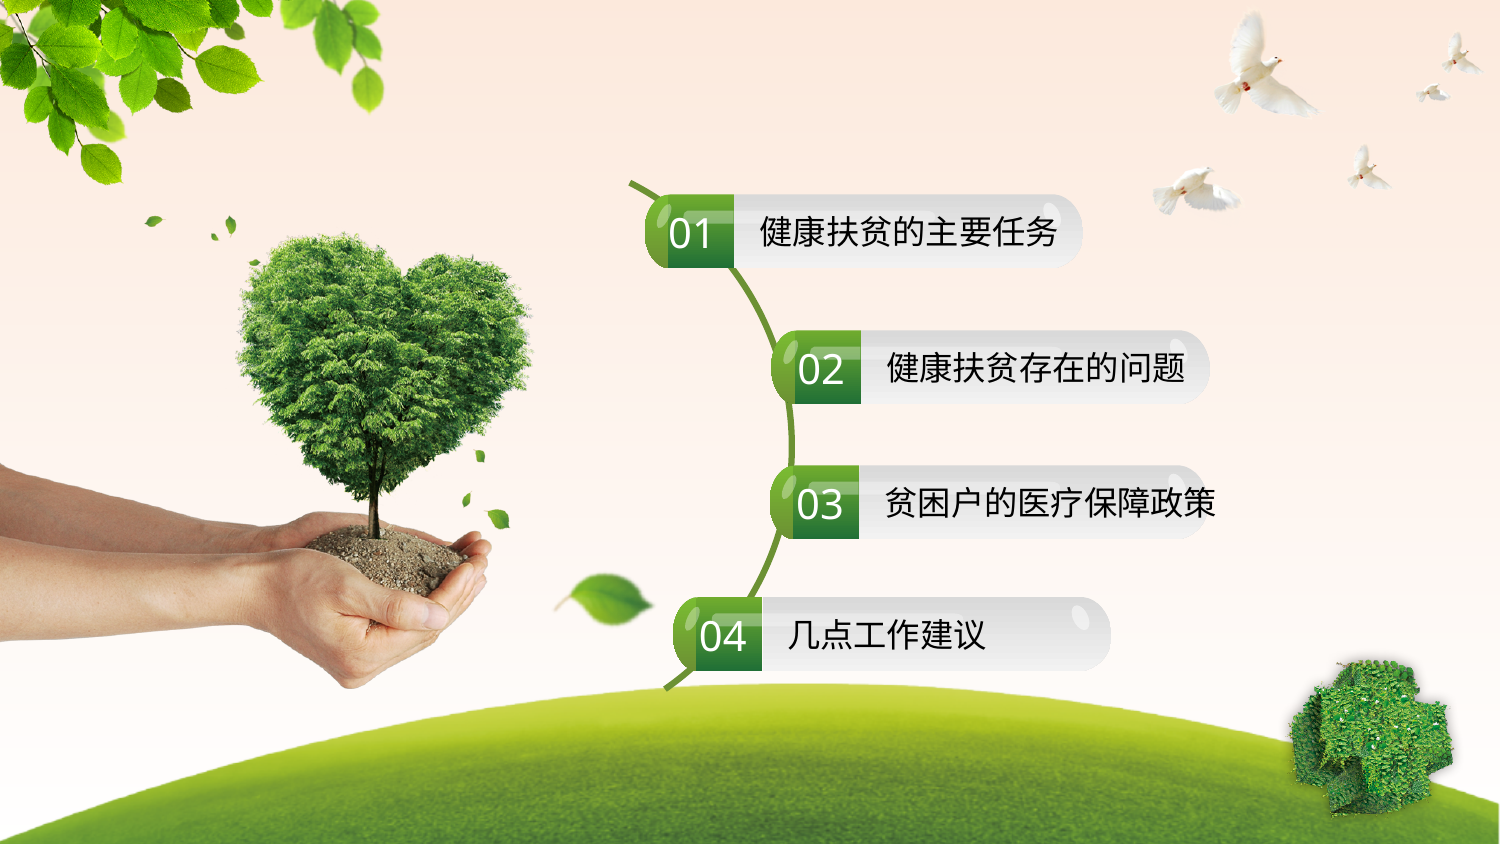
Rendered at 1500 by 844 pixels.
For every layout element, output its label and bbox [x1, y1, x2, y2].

text_box [769, 465, 1235, 540]
text_box [771, 330, 1210, 405]
text_box [496, 182, 793, 690]
text_box [672, 597, 1112, 671]
picture [0, 0, 1500, 844]
picture [1128, 0, 1500, 284]
text_box [644, 194, 1084, 269]
